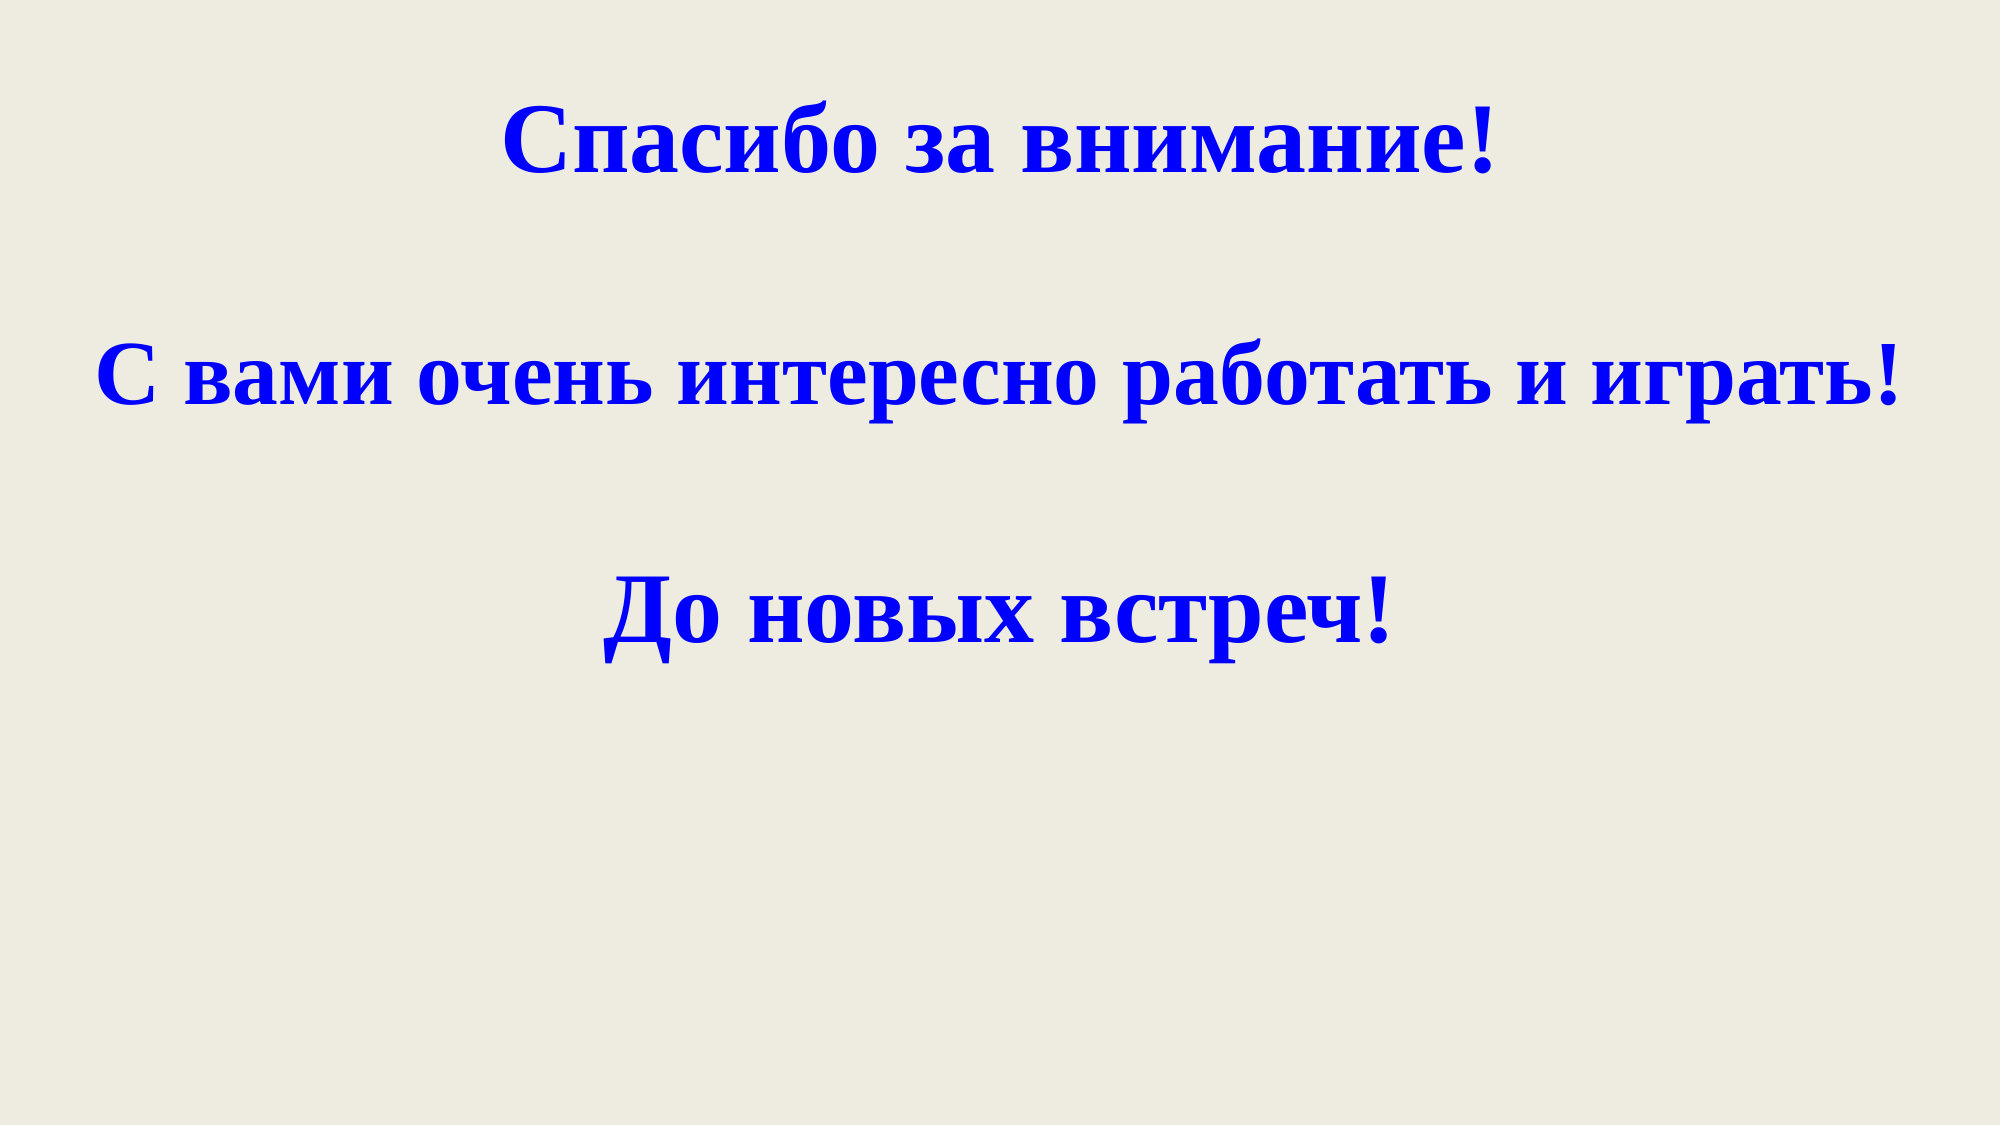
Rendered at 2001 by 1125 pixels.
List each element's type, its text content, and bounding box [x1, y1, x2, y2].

text_box Спасибо за внимание! С вами очень интересно работать и играть! До новых встреч! [0, 65, 2000, 670]
